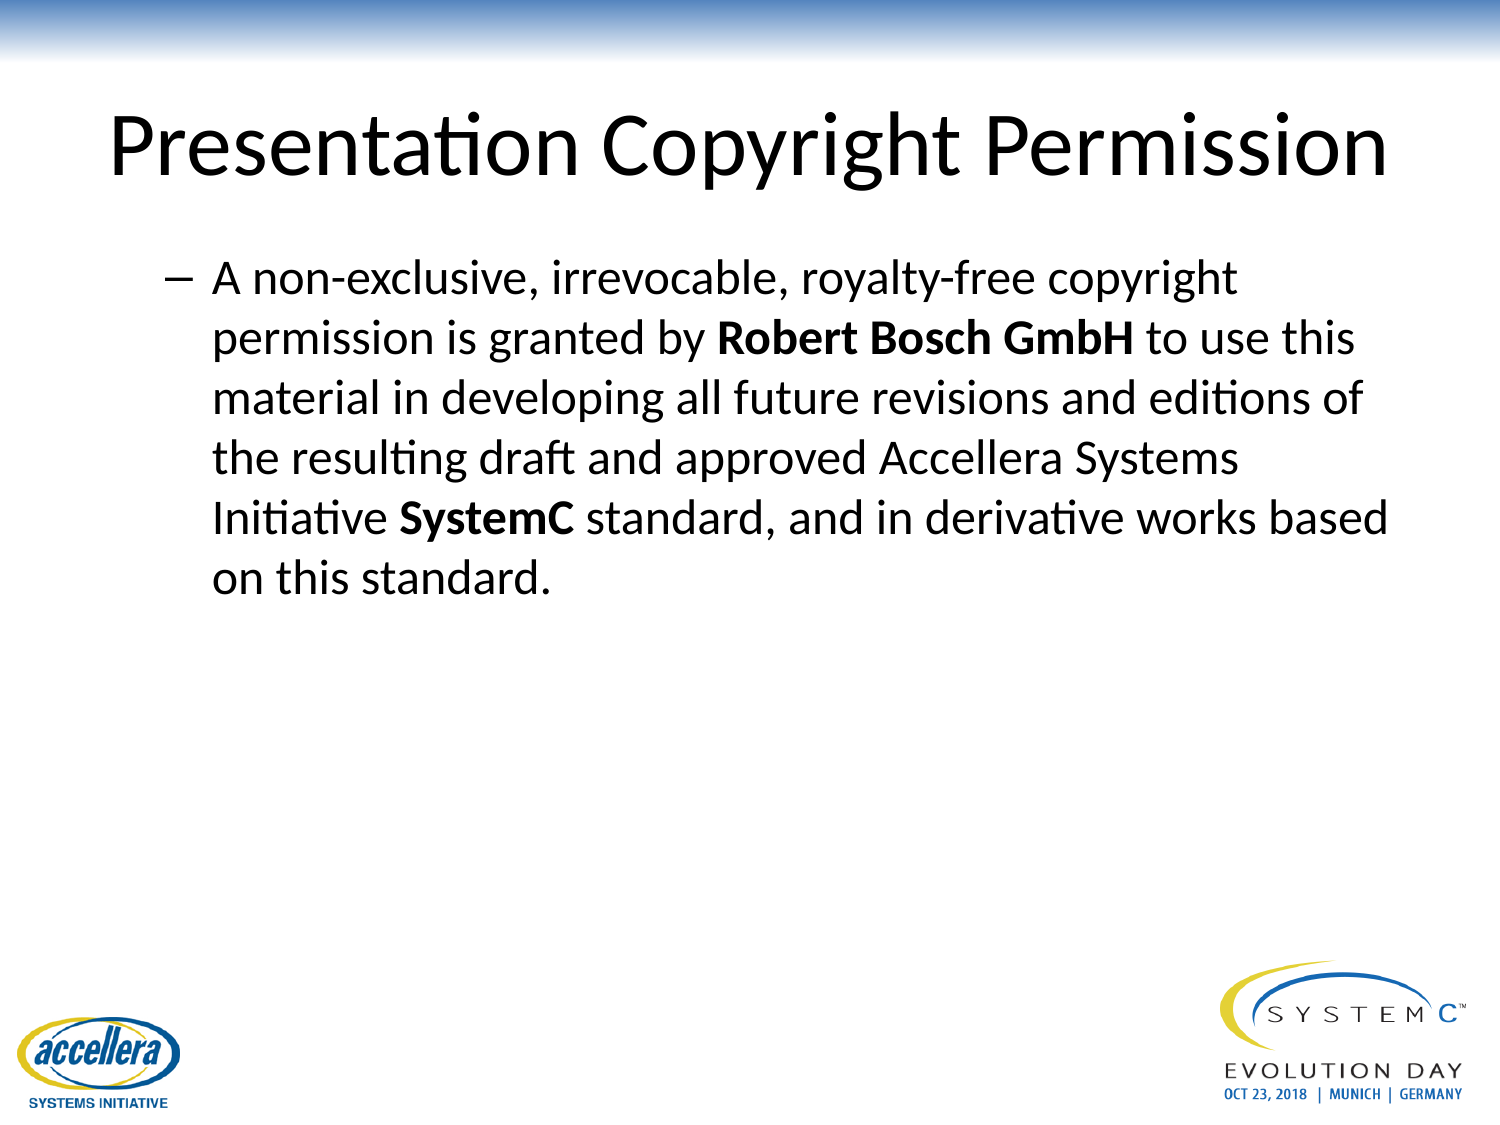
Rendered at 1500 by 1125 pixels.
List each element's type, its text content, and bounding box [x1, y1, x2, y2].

picture [17, 1017, 180, 1108]
list A non-exclusive, irrevocable, royalty-free copyright permission is granted by Robert Bosch GmbH to use this material in developing all future revisions and editions of the resulting draft and approved Accellera Systems Initiative SystemC standard, and in derivative works based on this standard. [75, 237, 1425, 975]
title Presentation Copyright Permission [75, 45, 1425, 233]
picture [1211, 957, 1474, 1111]
